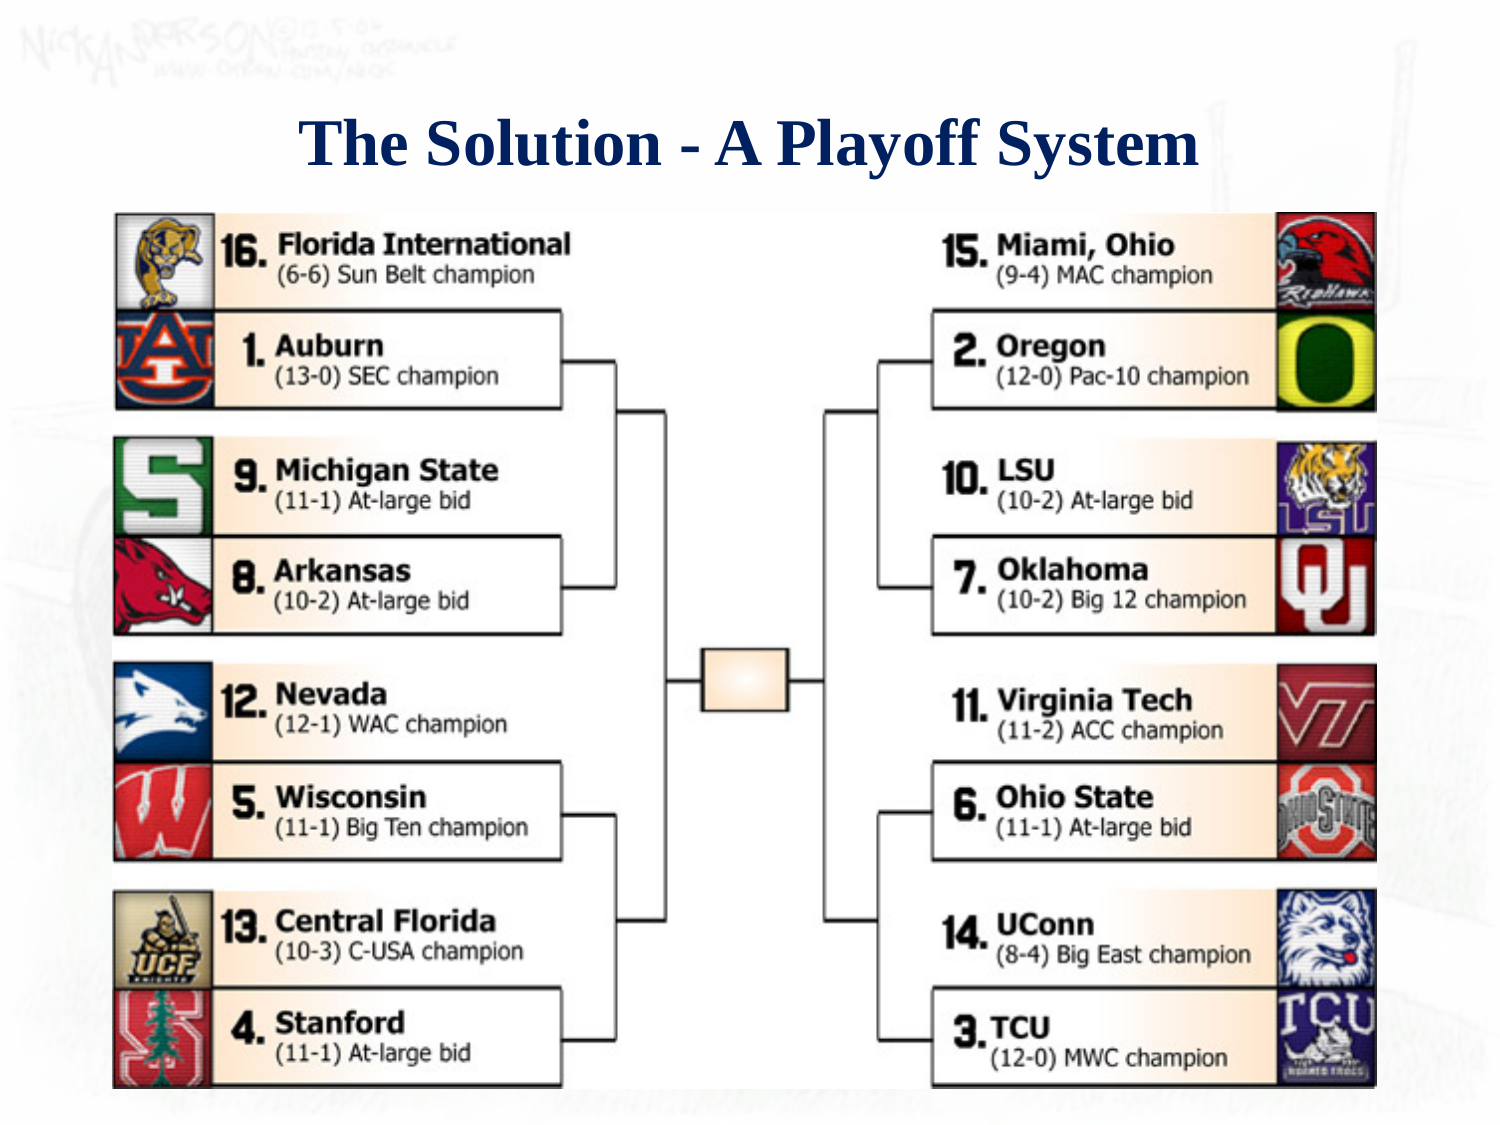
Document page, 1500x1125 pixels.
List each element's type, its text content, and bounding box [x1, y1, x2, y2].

picture [112, 212, 1377, 1089]
title The Solution - A Playoff System [75, 45, 1425, 233]
